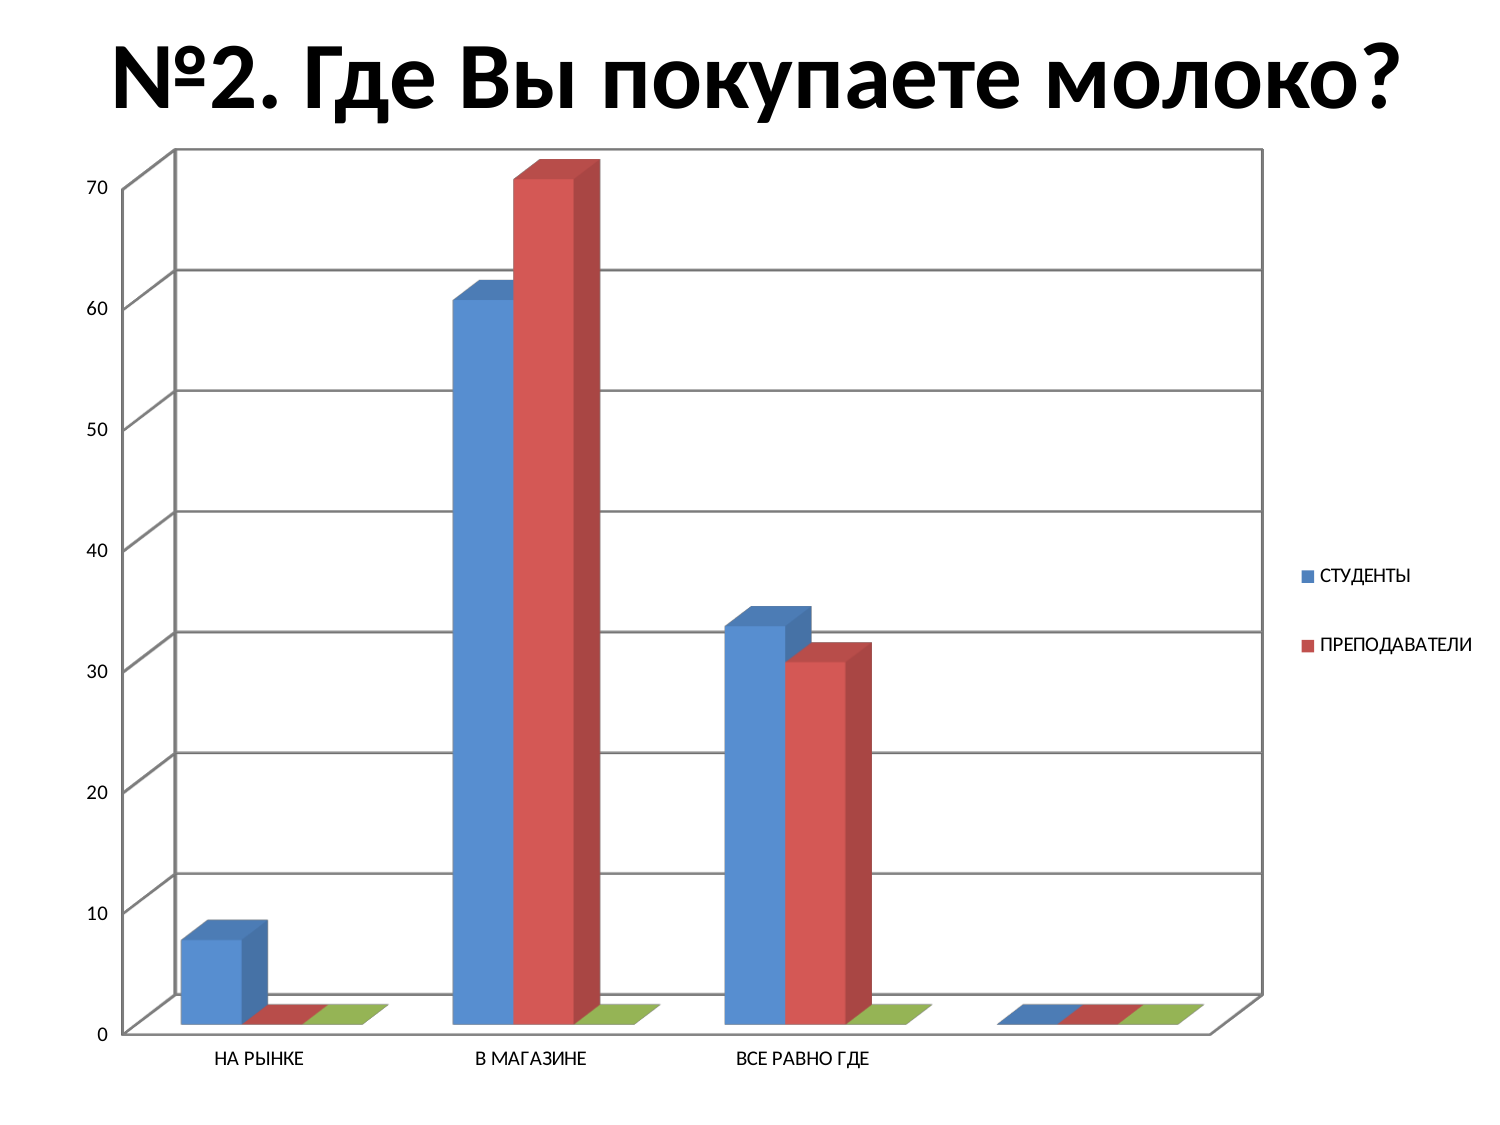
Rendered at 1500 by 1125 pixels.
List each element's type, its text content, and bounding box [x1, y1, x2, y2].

title №2. Где Вы покупаете молоко? [82, 0, 1432, 127]
chart [46, 128, 1500, 1091]
